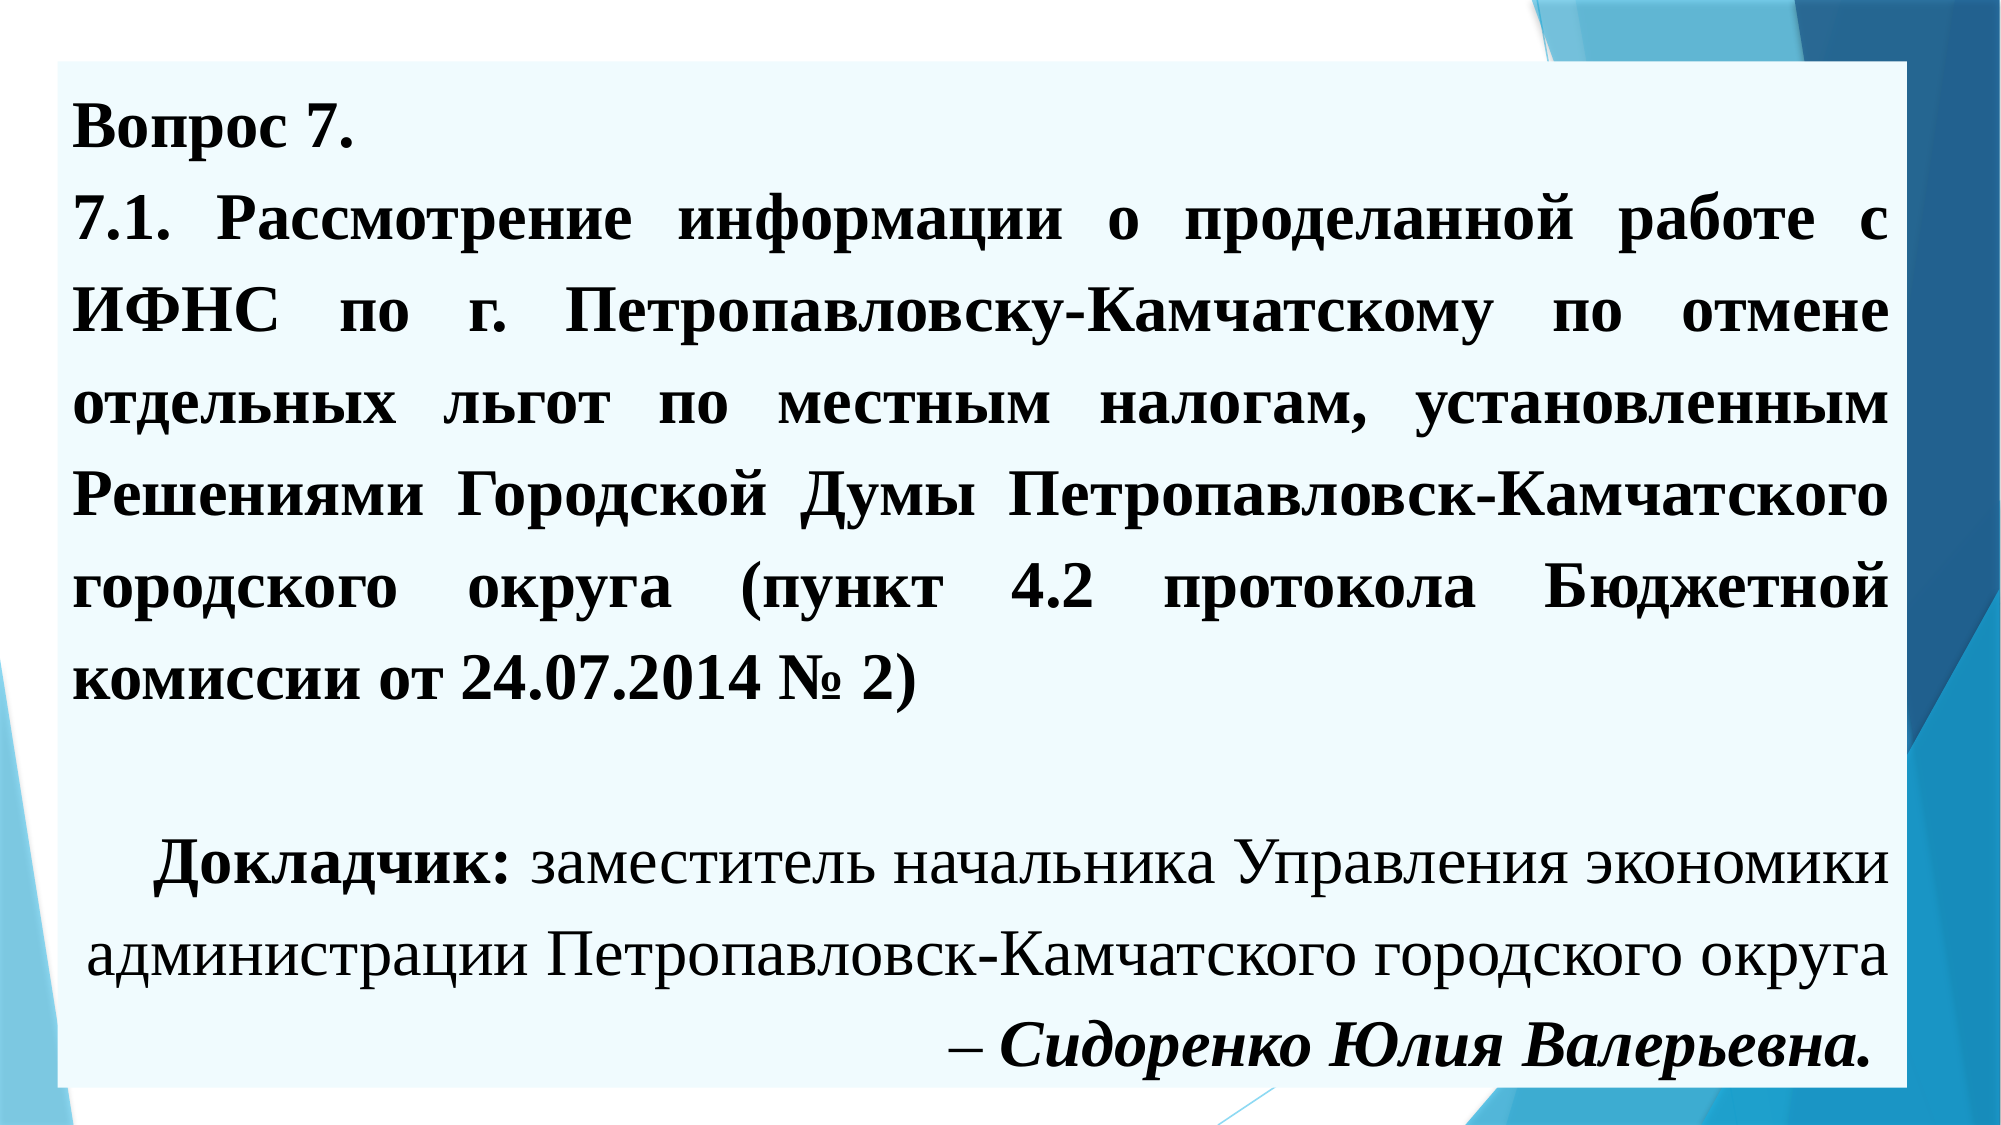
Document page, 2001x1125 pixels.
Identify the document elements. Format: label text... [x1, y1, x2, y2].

slide_number 40 [1409, 991, 1522, 1051]
text_box Вопрос 7. 7.1. Рассмотрение информации о проделанной работе с ИФНС по г. Петропавловску-Камчатскому по отмене отдельных льгот по местным налогам, установленным Решениями Городской Думы Петропавловск-Камчатского городского округа (пункт 4.2 протокола Бюджетной комиссии от 24.07.2014 № 2) Докладчик: заместитель начальника Управления экономики администрации Петропавловск-Камчатского городского округа – Сидоренко Юлия Валерьевна. [57, 61, 1907, 1088]
